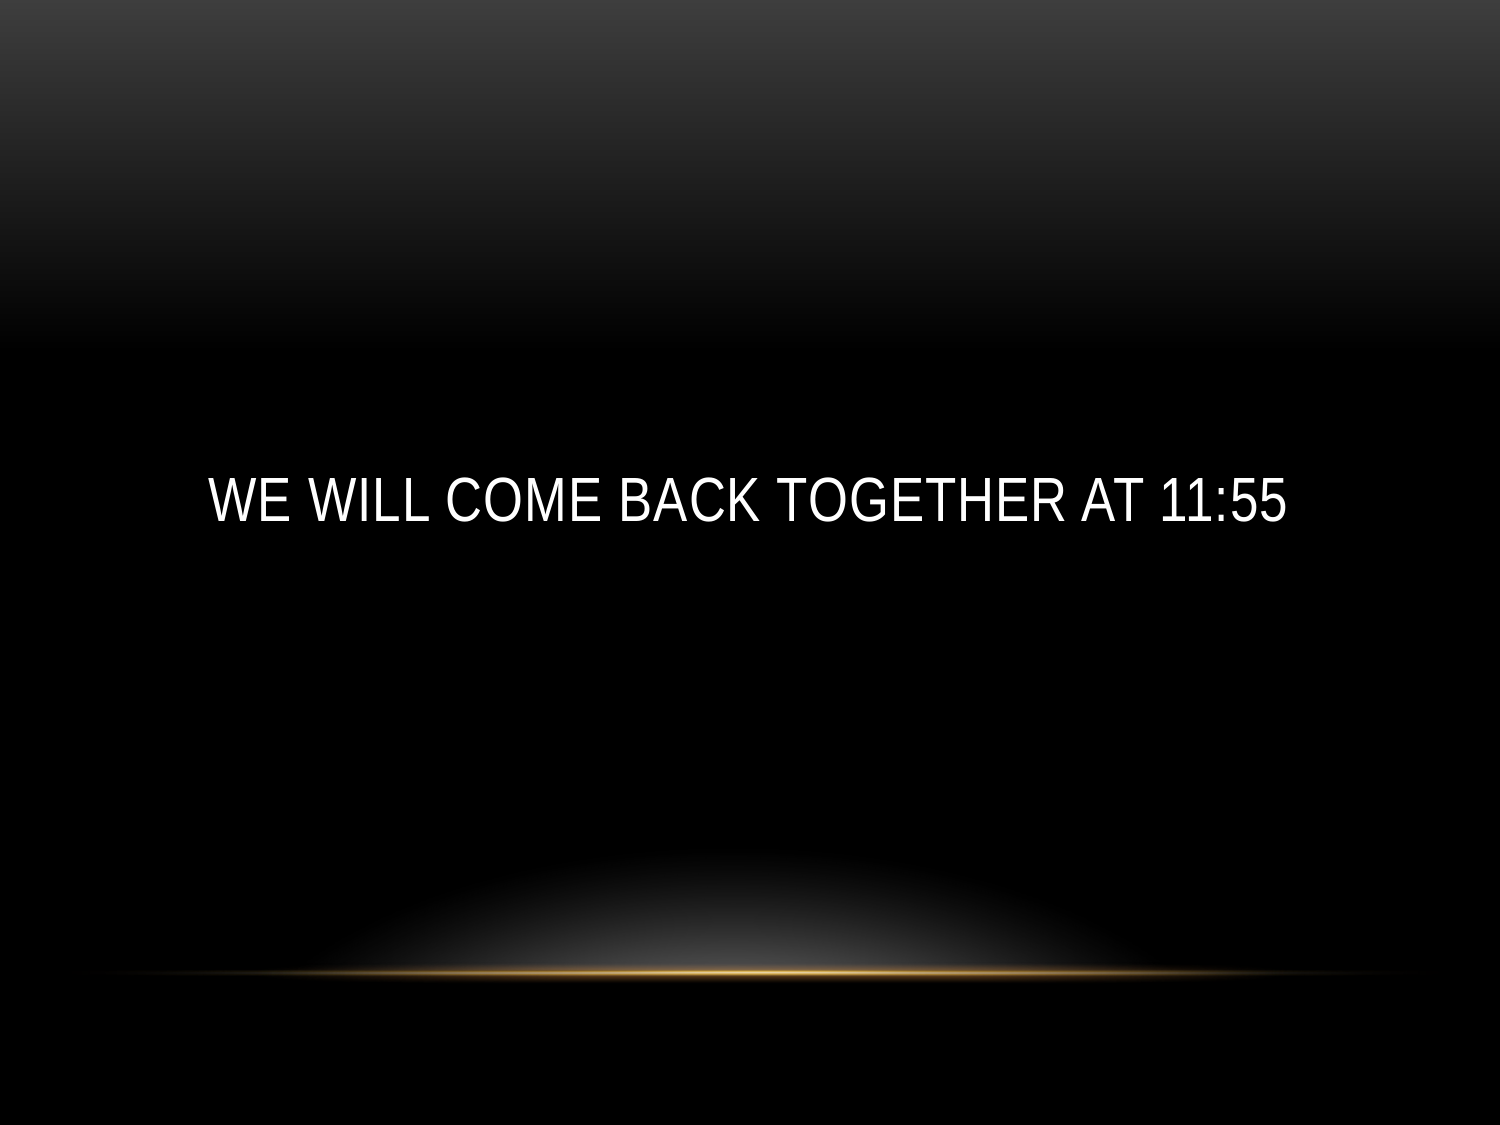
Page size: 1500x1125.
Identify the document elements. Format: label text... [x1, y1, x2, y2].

title We will come back together at 11:55 [75, 428, 1425, 617]
picture [0, 0, 1500, 1125]
